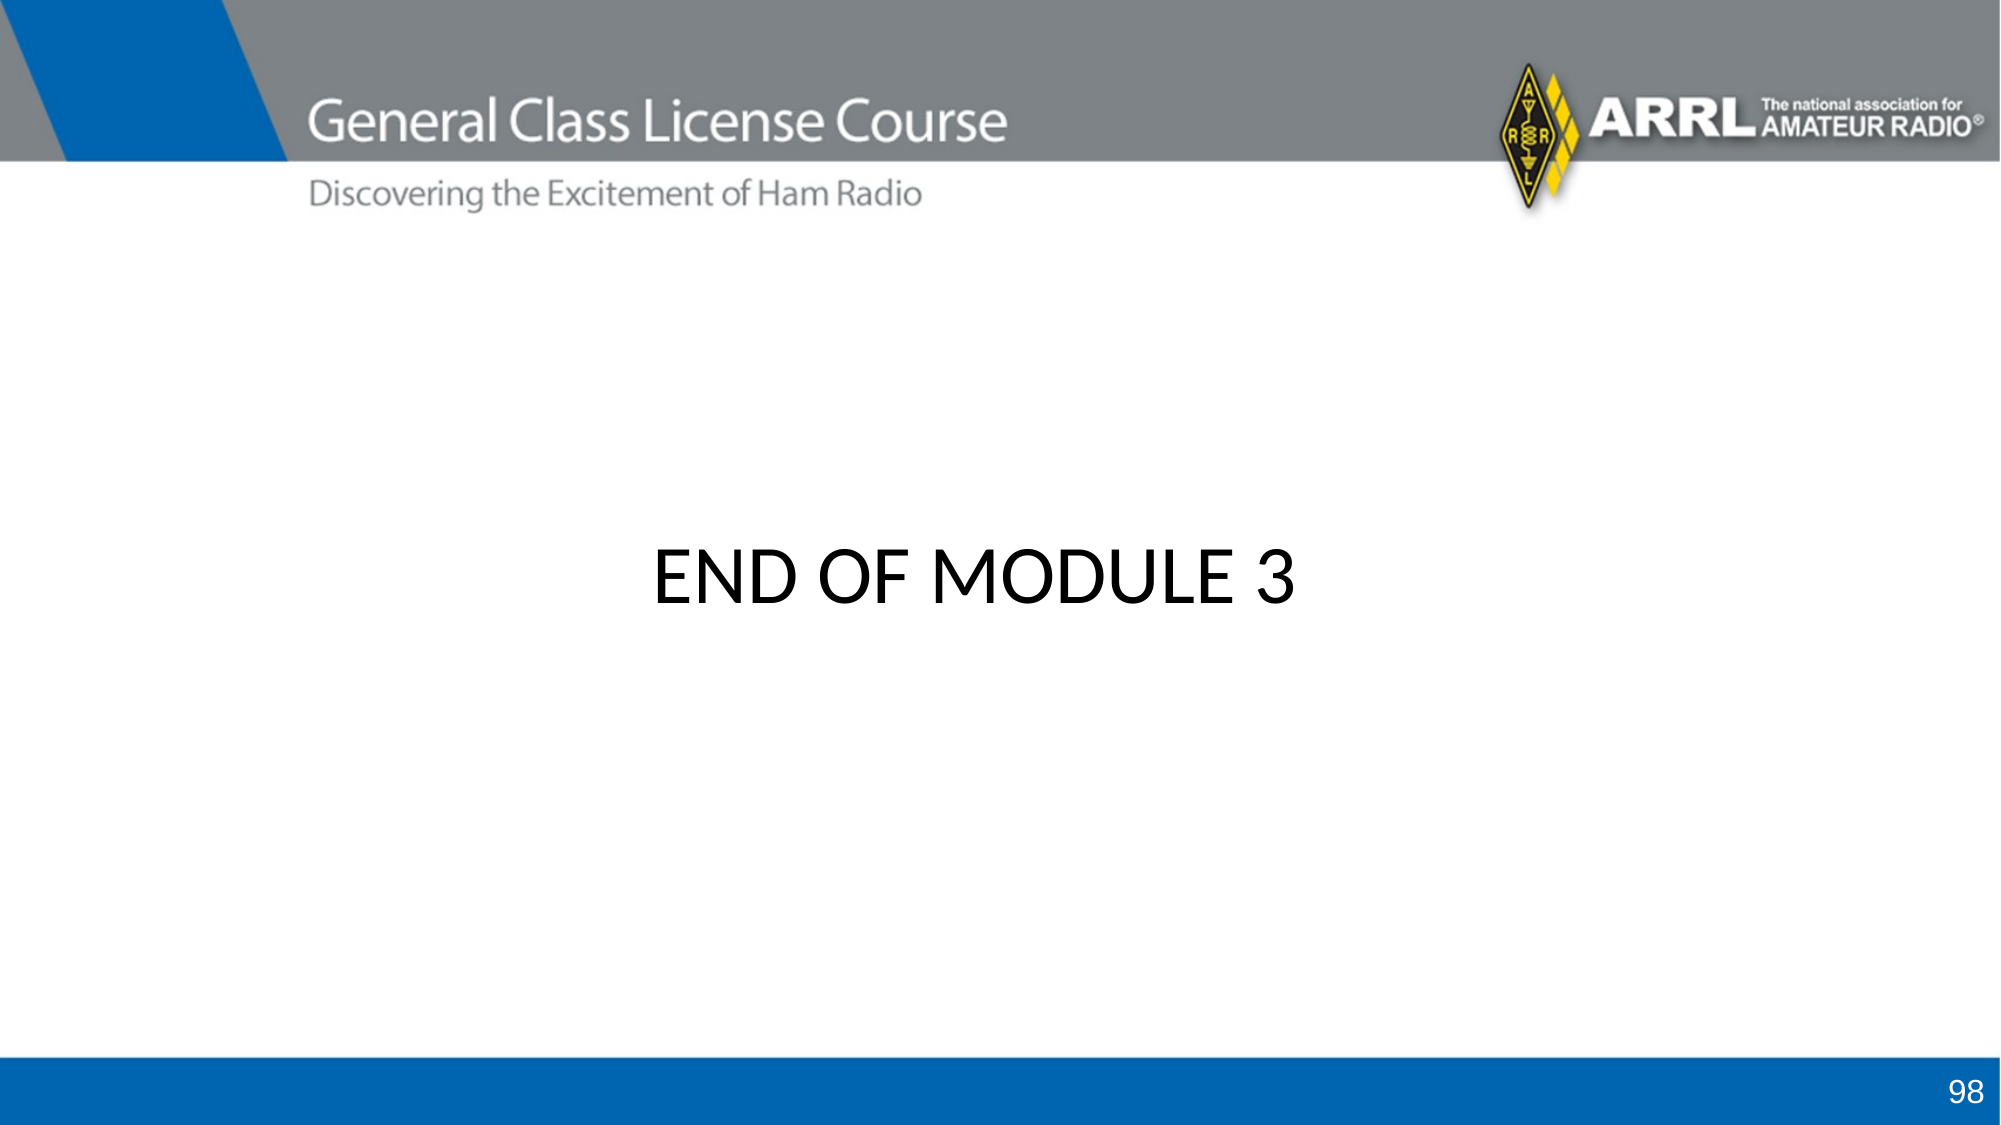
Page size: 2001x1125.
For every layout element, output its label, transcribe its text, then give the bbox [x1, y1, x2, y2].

picture [0, 0, 2001, 1125]
text_box 98 [1912, 1062, 2000, 1118]
title END OF MODULE 3 [75, 512, 1875, 700]
